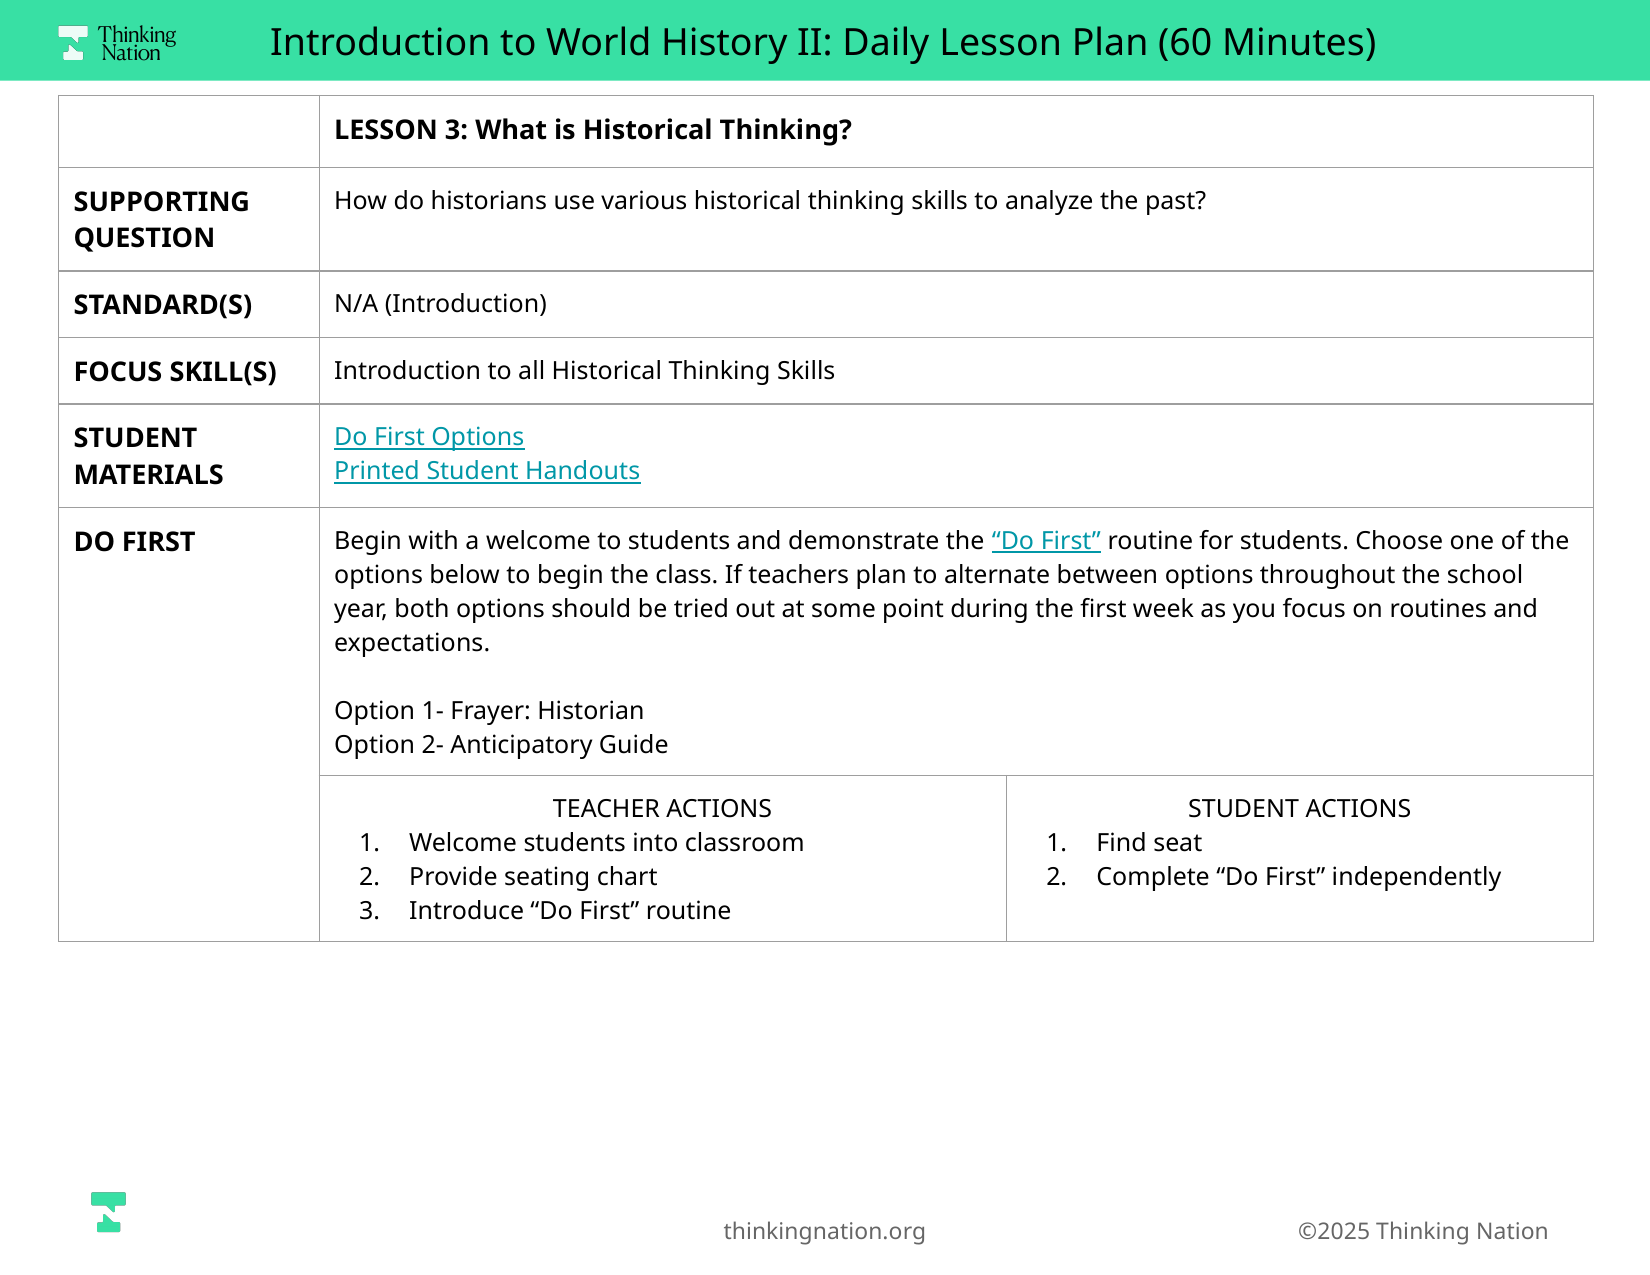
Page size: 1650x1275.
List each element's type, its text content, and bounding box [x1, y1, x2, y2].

table_cell FOCUS SKILL(S) [59, 338, 319, 403]
table_cell TEACHER ACTIONS Welcome students into classroom Provide seating chart Introduce “Do First” routine [320, 776, 1006, 941]
table_header [59, 96, 319, 167]
table_cell N/A (Introduction) [320, 272, 1593, 337]
table_cell Introduction to all Historical Thinking Skills [320, 338, 1593, 403]
text_box Introduction to World History II: Daily Lesson Plan (60 Minutes) [0, 0, 1650, 81]
text_box thinkingnation.org [629, 1200, 1021, 1240]
table_cell Do First Options Printed Student Handouts [320, 405, 1593, 507]
table_cell STANDARD(S) [59, 272, 319, 337]
table_cell How do historians use various historical thinking skills to analyze the past? [320, 168, 1593, 270]
table_cell STUDENT ACTIONS Find seat Complete “Do First” independently [1007, 776, 1593, 941]
table_header LESSON 3: What is Historical Thinking? [320, 96, 1593, 167]
picture [45, 14, 180, 85]
table_cell STUDENT MATERIALS [59, 405, 319, 507]
table_cell Begin with a welcome to students and demonstrate the “Do First” routine for students. Choose one of the options below to begin the class. If teachers plan to alternate between options throughout the school year, both options should be tried out at some point during the first week as you focus on routines and expectations. Option 1- Frayer: Historian Option 2- Anticipatory Guide [320, 508, 1593, 775]
text_box ©2025 Thinking Nation [1174, 1200, 1566, 1240]
table_cell SUPPORTING QUESTION [59, 168, 319, 270]
table_cell DO FIRST [59, 508, 319, 941]
picture [80, 1184, 136, 1240]
